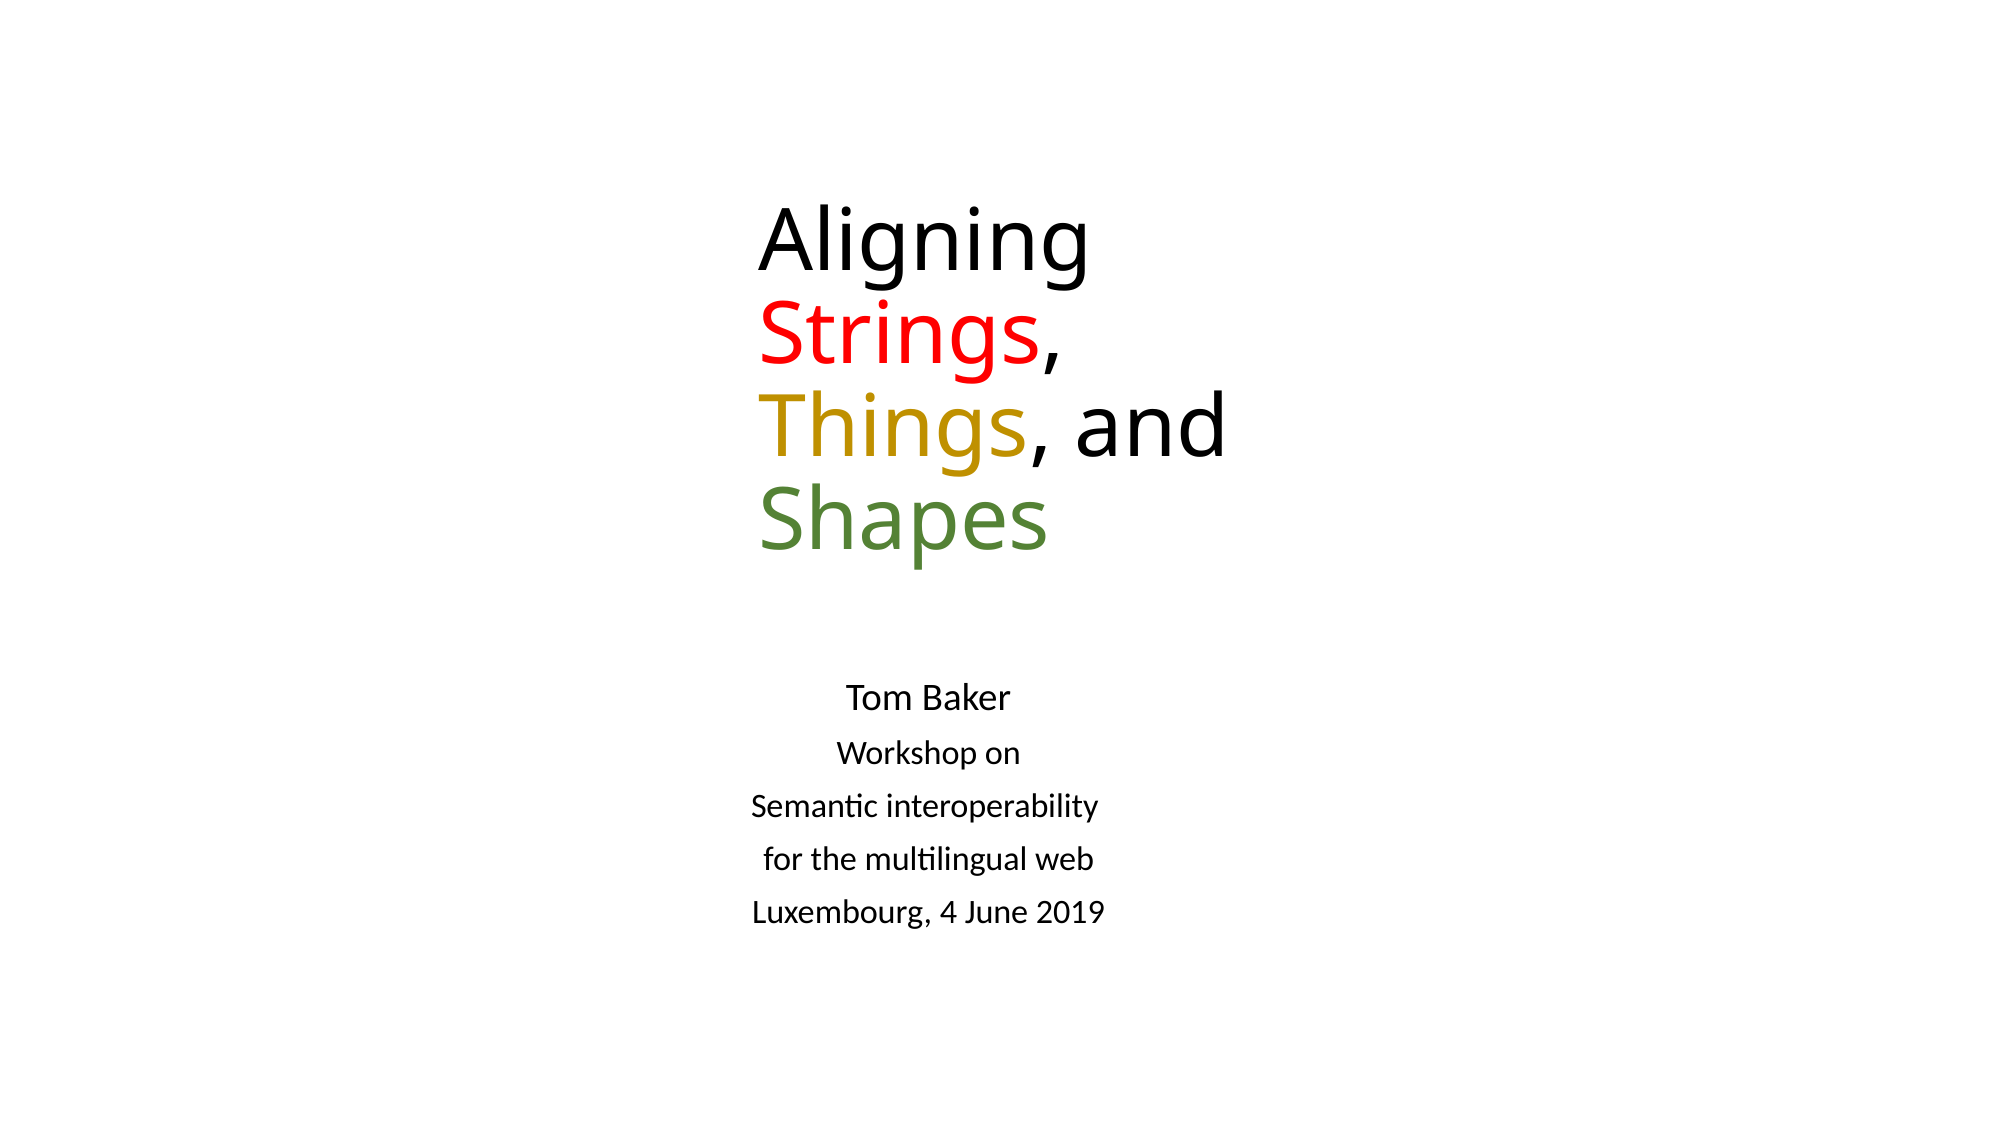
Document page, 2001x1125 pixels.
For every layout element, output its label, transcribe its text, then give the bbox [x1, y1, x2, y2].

subtitle Tom Baker Workshop on Semantic interoperability for the multilingual web Luxembourg, 4 June 2019 [245, 669, 1612, 941]
title Aligning Strings, Things, and Shapes [743, 184, 1350, 576]
